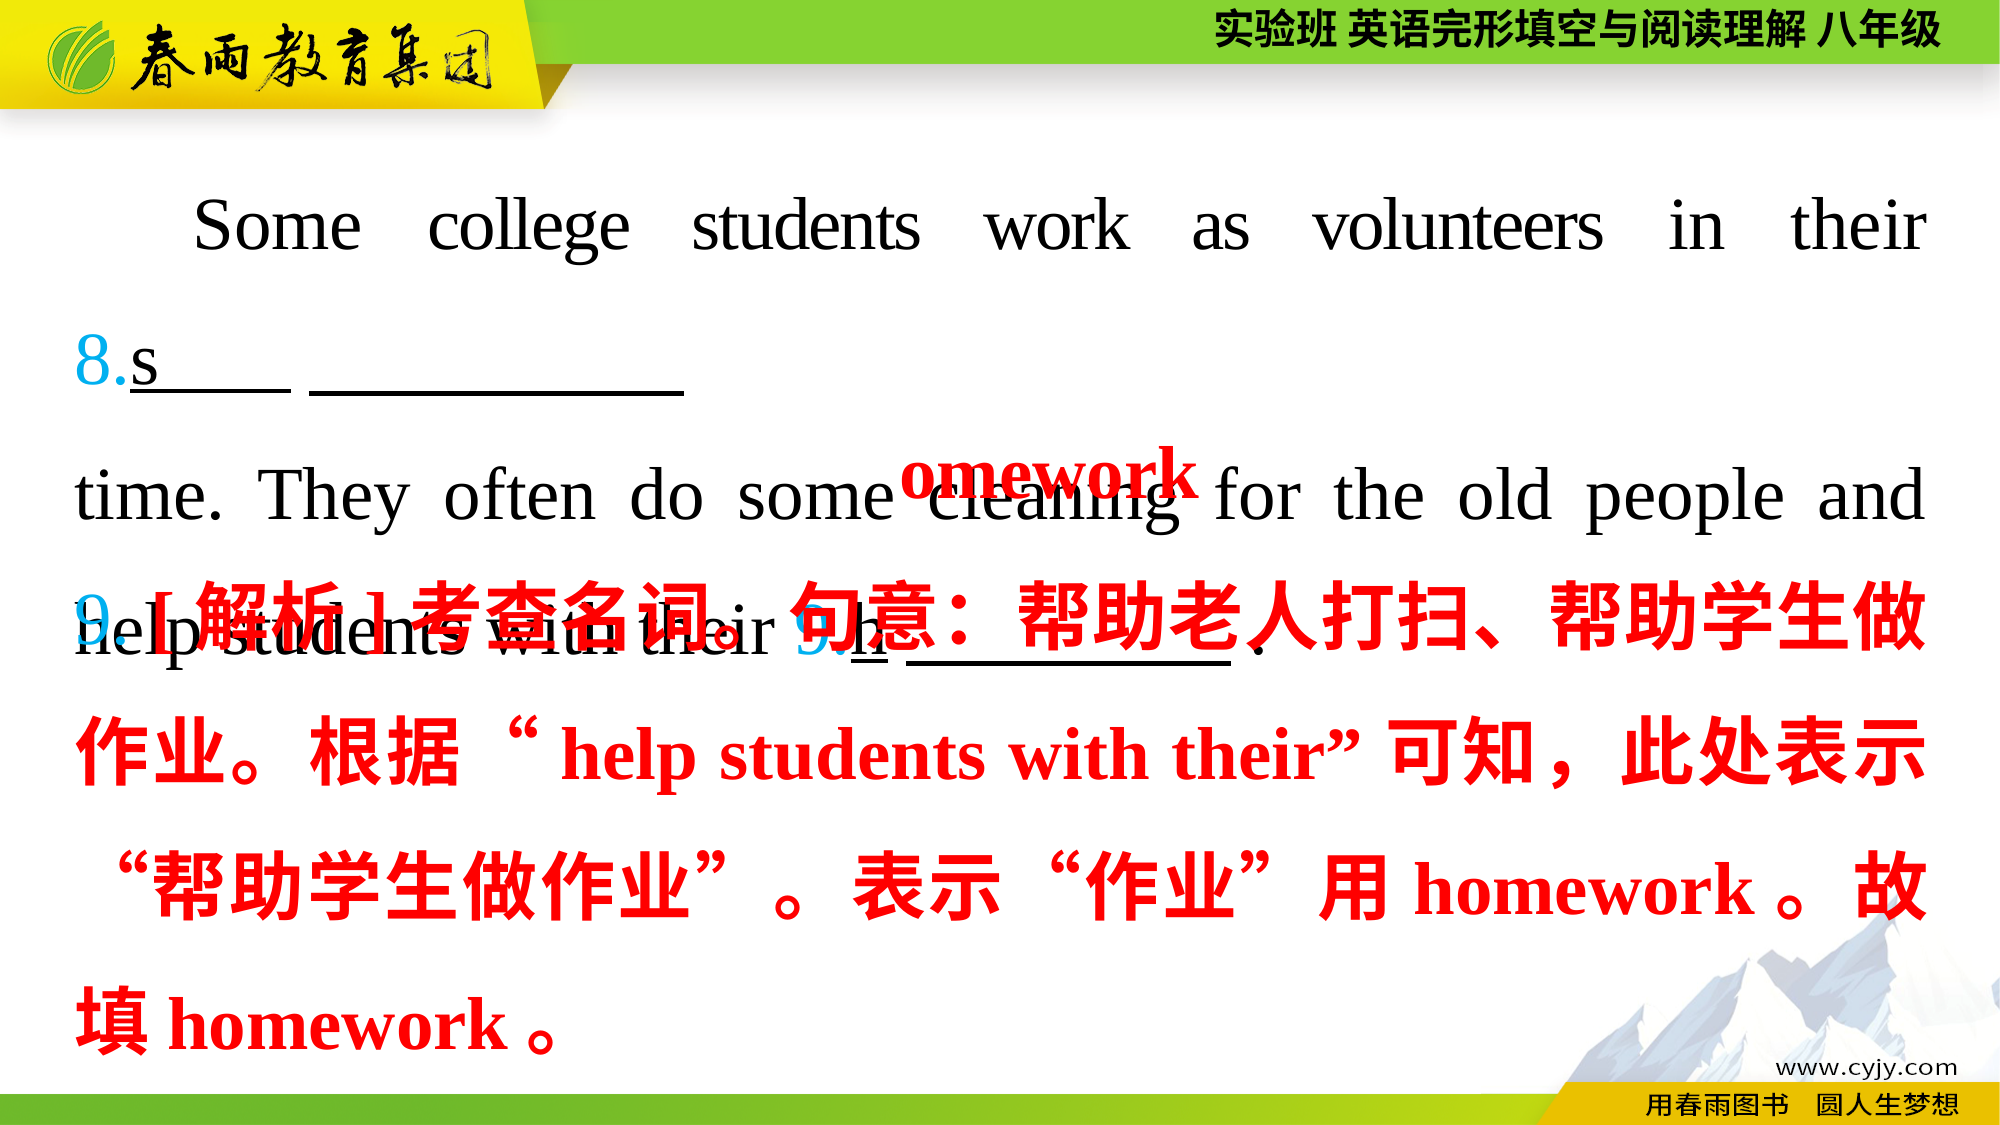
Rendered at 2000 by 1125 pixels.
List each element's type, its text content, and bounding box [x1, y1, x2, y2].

text_box 9. [解析]考查名词。句意：帮助老人打扫、帮助学生做作业。根据“help students with their”可知，此处表示“帮助学生做作业”。表示“作业”用homework。故填homework。 [59, 517, 1944, 1073]
text_box omework [884, 416, 1215, 517]
list Some college students work as volunteers in their 8.s ， time. They often do some cleaning for the old people and help students with their 9.h . [59, 122, 1944, 517]
picture [0, 0, 2000, 1125]
